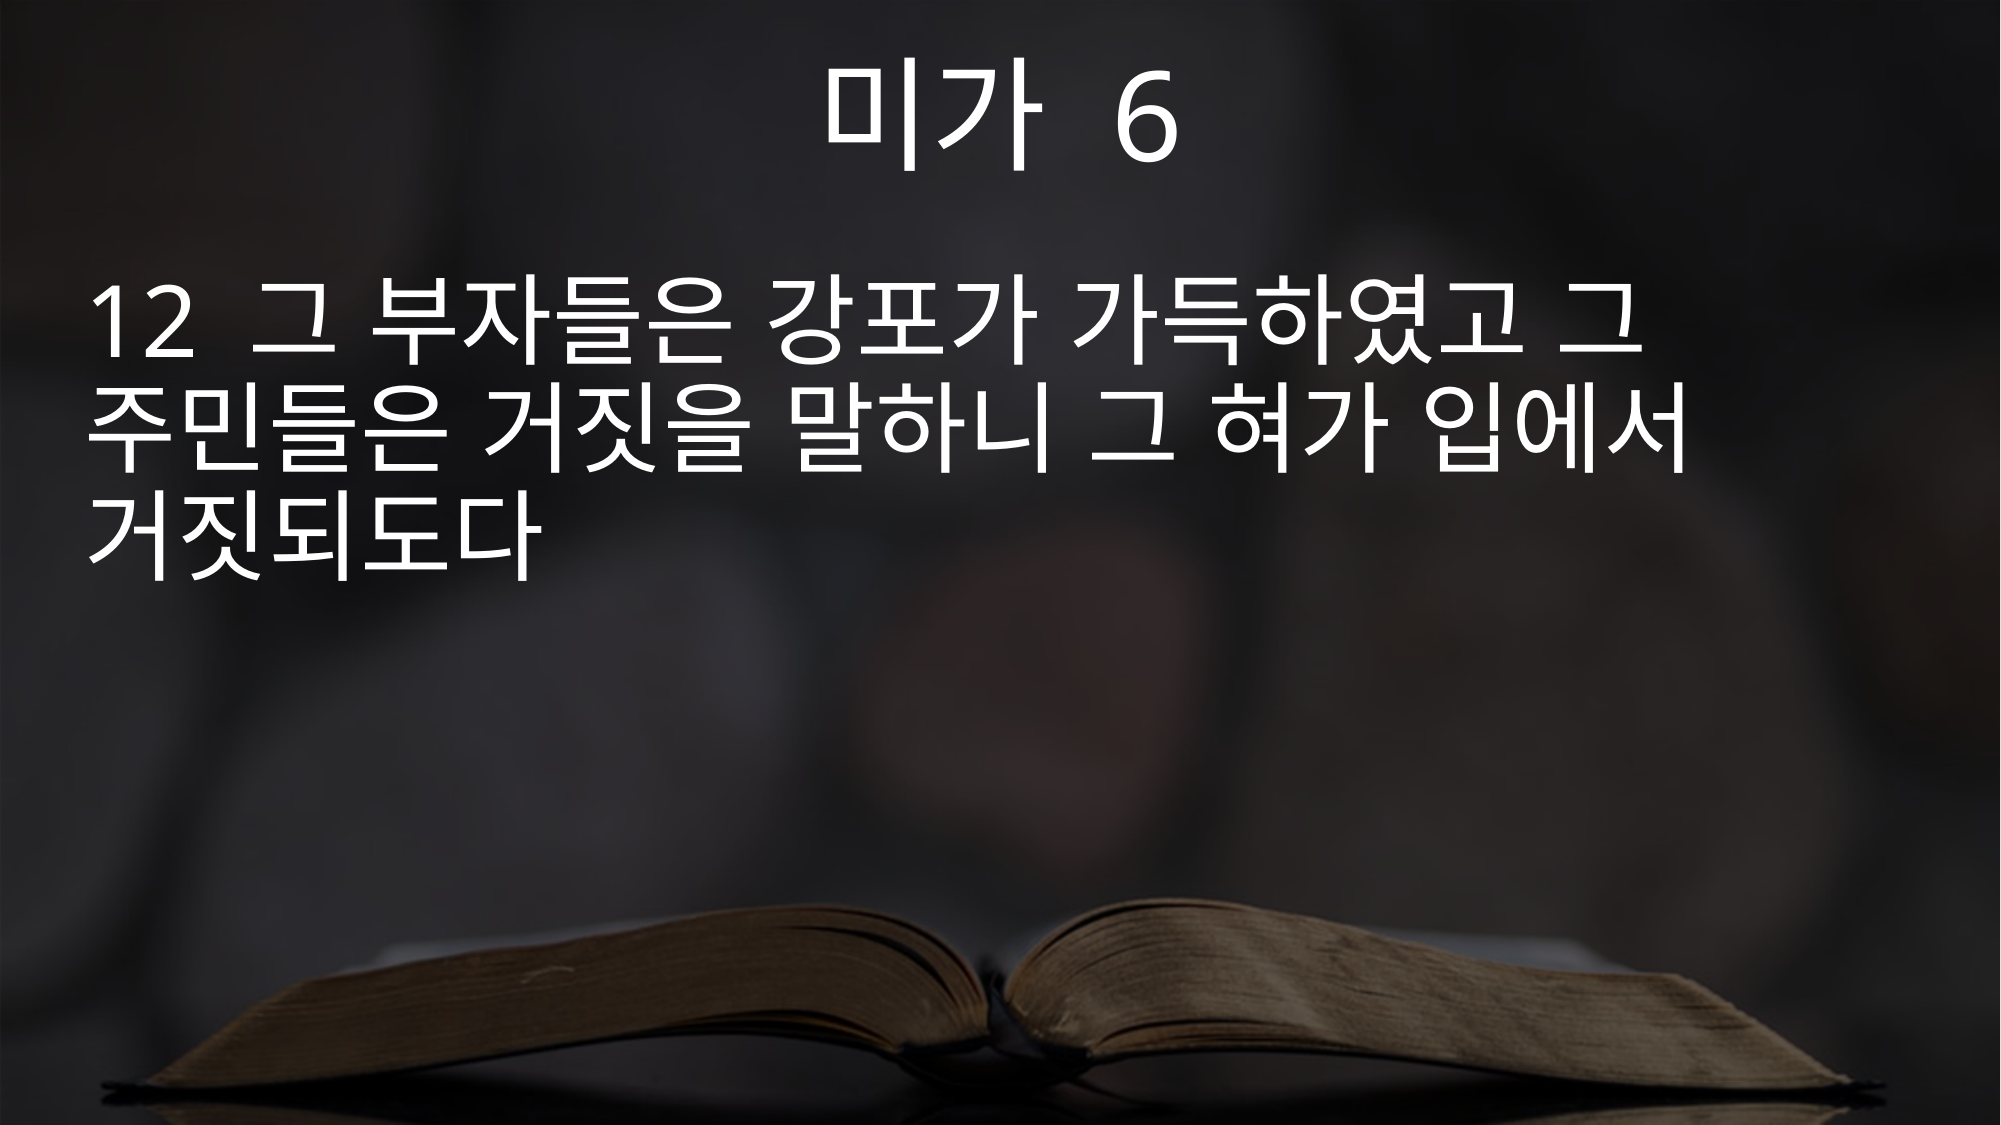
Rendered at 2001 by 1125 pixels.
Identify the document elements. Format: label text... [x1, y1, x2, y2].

picture [0, 0, 2001, 1125]
list 12 그 부자들은 강포가 가득하였고 그 주민들은 거짓을 말하니 그 혀가 입에서 거짓되도다 [69, 263, 1953, 423]
footer 미가 6 [0, 32, 2000, 192]
